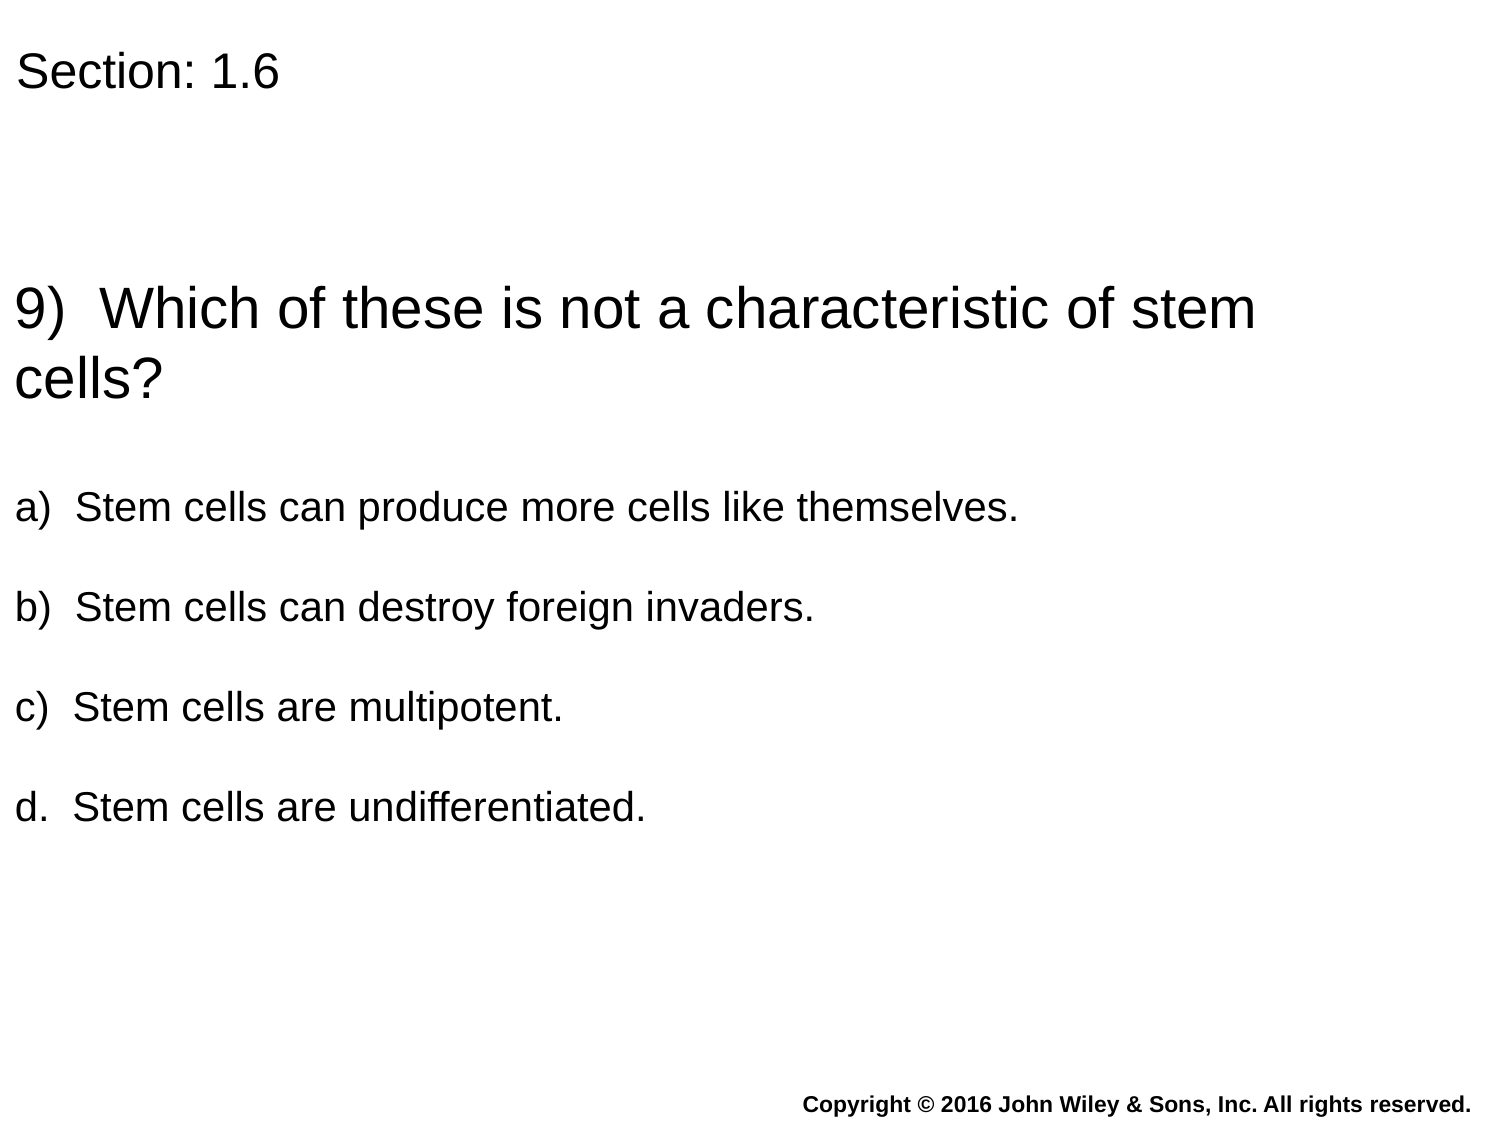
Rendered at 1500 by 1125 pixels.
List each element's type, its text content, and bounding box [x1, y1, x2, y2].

text_box Copyright © 2016 John Wiley & Sons, Inc. All rights reserved. [512, 1065, 1488, 1125]
text_box Section: 1.6 [1, 31, 296, 166]
text_box 9) Which of these is not a characteristic of stem cells? a) Stem cells can produce more cells like themselves. b) Stem cells can destroy foreign invaders. c) Stem cells are multipotent. d. Stem cells are undifferentiated. [0, 262, 1413, 838]
